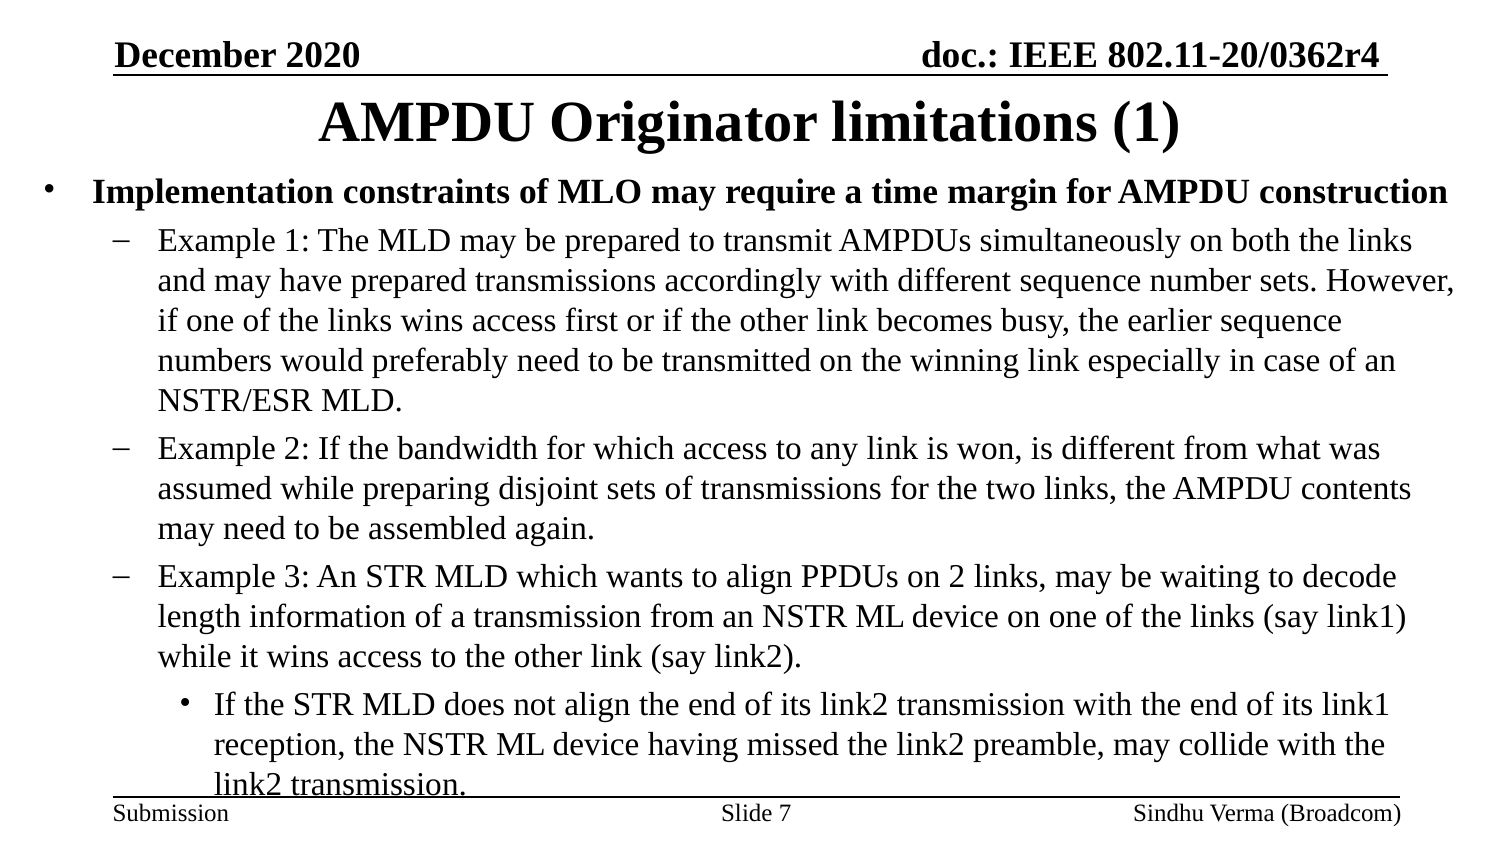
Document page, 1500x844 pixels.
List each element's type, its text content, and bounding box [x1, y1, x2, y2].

title AMPDU Originator limitations (1) [112, 59, 1388, 176]
slide_number Slide 7 [712, 796, 800, 820]
list Implementation constraints of MLO may require a time margin for AMPDU construction Example 1: The MLD may be prepared to transmit AMPDUs simultaneously on both the links and may have prepared transmissions accordingly with different sequence number sets. However, if one of the links wins access first or if the other link becomes busy, the earlier sequence numbers would preferably need to be transmitted on the winning link especially in case of an NSTR/ESR MLD. Example 2: If the bandwidth for which access to any link is won, is different from what was assumed while preparing disjoint sets of transmissions for the two links, the AMPDU contents may need to be assembled again. Example 3: An STR MLD which wants to align PPDUs on 2 links, may be waiting to decode length information of a transmission from an NSTR ML device on one of the links (say link1) while it wins access to the other link (say link2). If the STR MLD does not align the end of its link2 transmission with the end of its link1 reception, the NSTR ML device having missed the link2 preamble, may collide with the link2 transmission. [20, 160, 1476, 797]
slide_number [114, 40, 368, 59]
footer Sindhu Verma (Broadcom) [1087, 796, 1402, 820]
